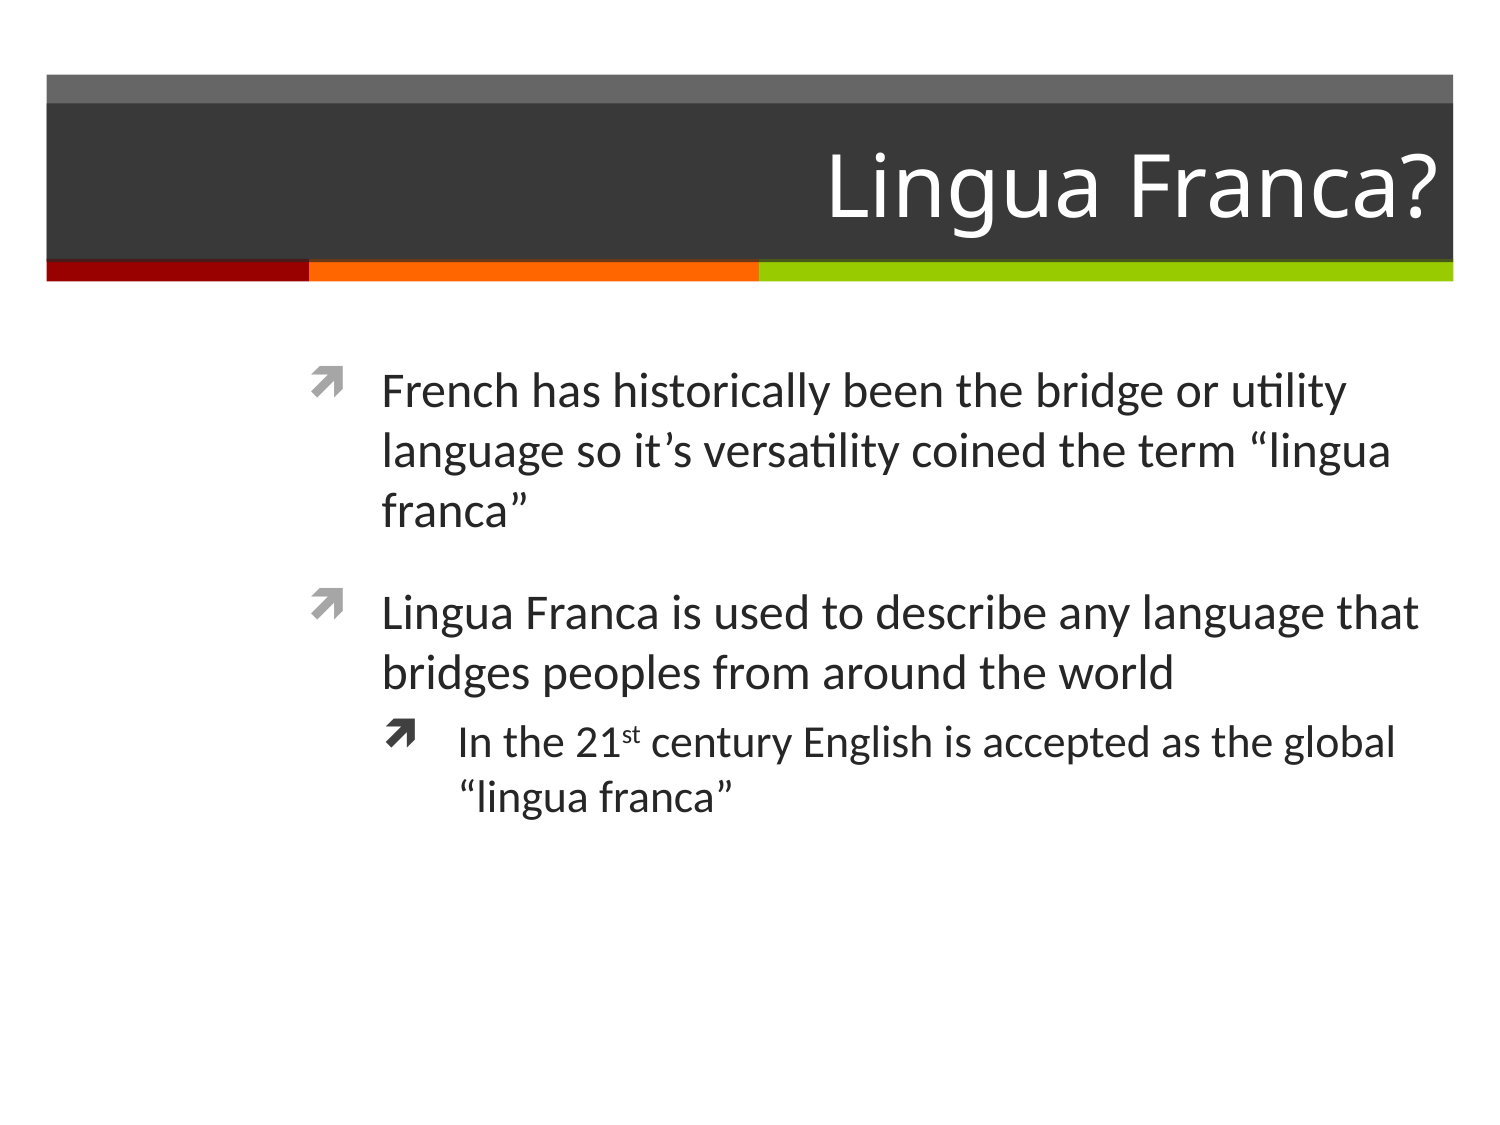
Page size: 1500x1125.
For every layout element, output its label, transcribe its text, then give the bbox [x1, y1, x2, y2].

list French has historically been the bridge or utility language so it’s versatility coined the term “lingua franca” Lingua Franca is used to describe any language that bridges peoples from around the world In the 21st century English is accepted as the global “lingua franca” [292, 350, 1454, 1005]
title Lingua Franca? [46, 103, 1454, 263]
